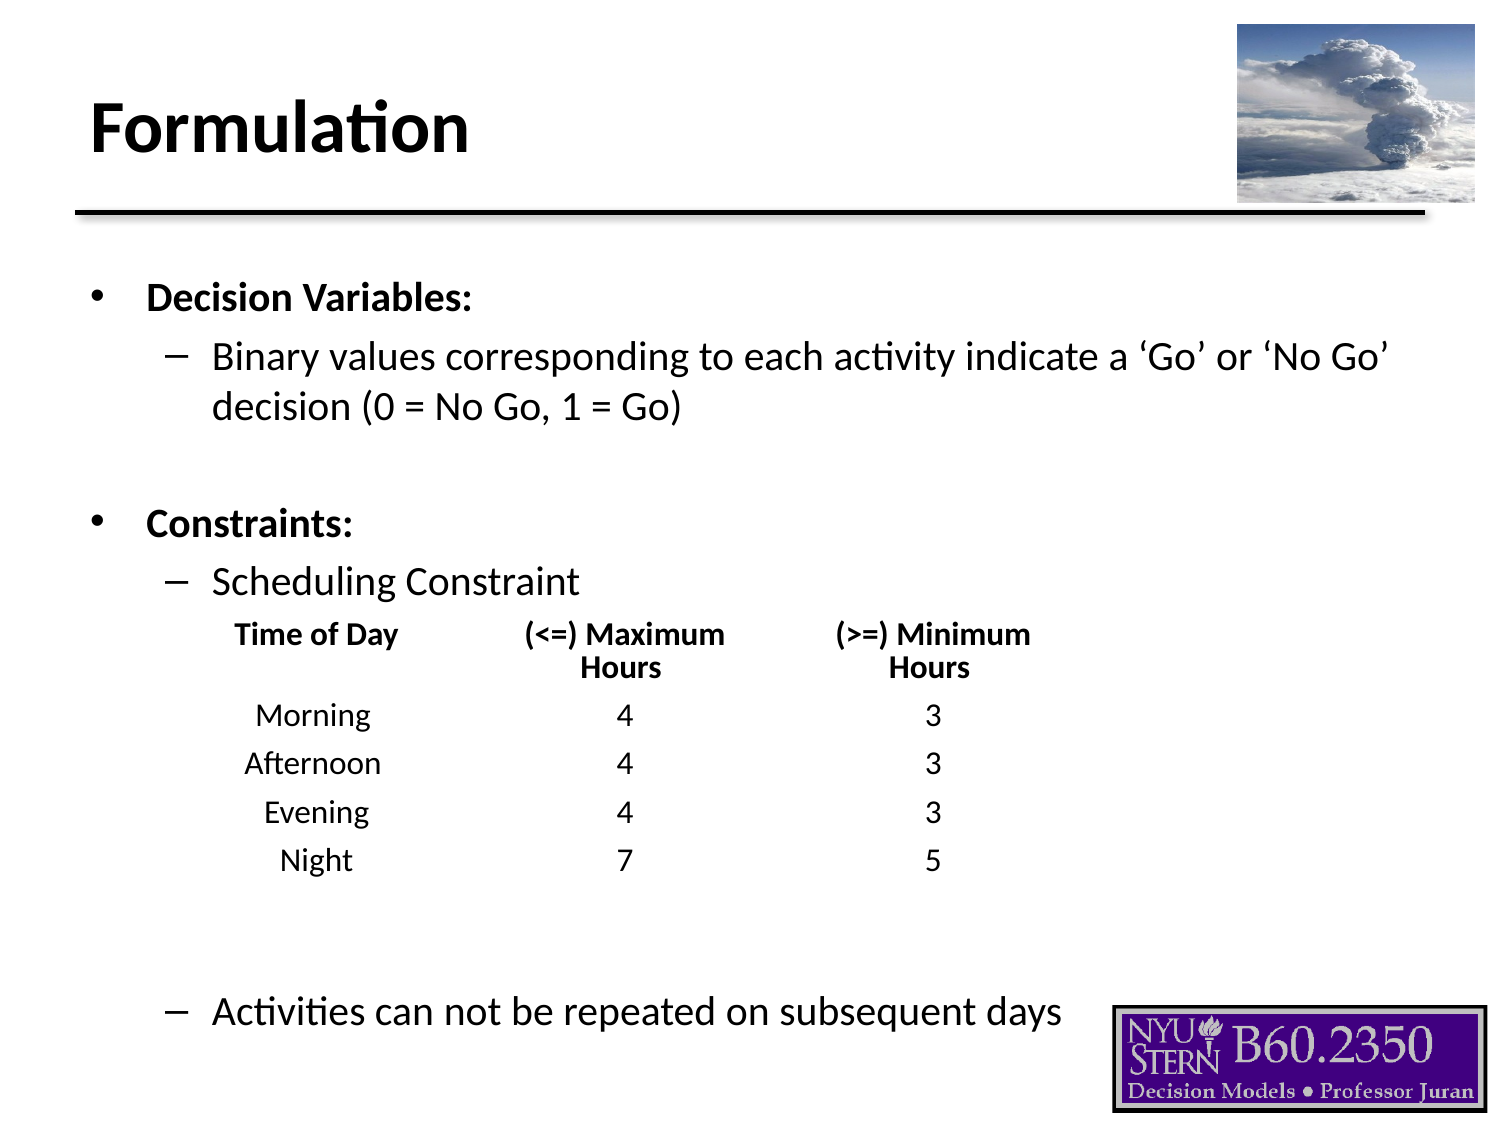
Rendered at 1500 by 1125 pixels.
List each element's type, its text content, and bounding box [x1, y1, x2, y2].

table_cell 3 [780, 792, 1087, 838]
picture [1112, 1005, 1488, 1113]
table_cell 3 [780, 697, 1087, 741]
table_cell 3 [780, 743, 1087, 790]
table_cell 7 [472, 840, 778, 886]
table_cell 4 [472, 743, 778, 790]
table_header Time of Day [163, 613, 470, 691]
table_cell Evening [163, 792, 470, 838]
table_cell 4 [472, 792, 778, 838]
table_cell 4 [472, 697, 778, 741]
table_header (>=) Minimum Hours [780, 613, 1087, 691]
table_cell Night [163, 840, 470, 886]
picture [1237, 24, 1475, 203]
table_cell 5 [780, 840, 1087, 886]
table_cell Morning [163, 697, 470, 741]
table_cell Afternoon [163, 743, 470, 790]
table_header (<=) Maximum Hours [472, 613, 778, 691]
list Decision Variables: Binary values corresponding to each activity indicate a ‘Go’ or ‘No Go’ decision (0 = No Go, 1 = Go) Constraints: Scheduling Constraint Activities can not be repeated on subsequent days [75, 262, 1425, 1050]
title Formulation [75, 45, 1425, 200]
